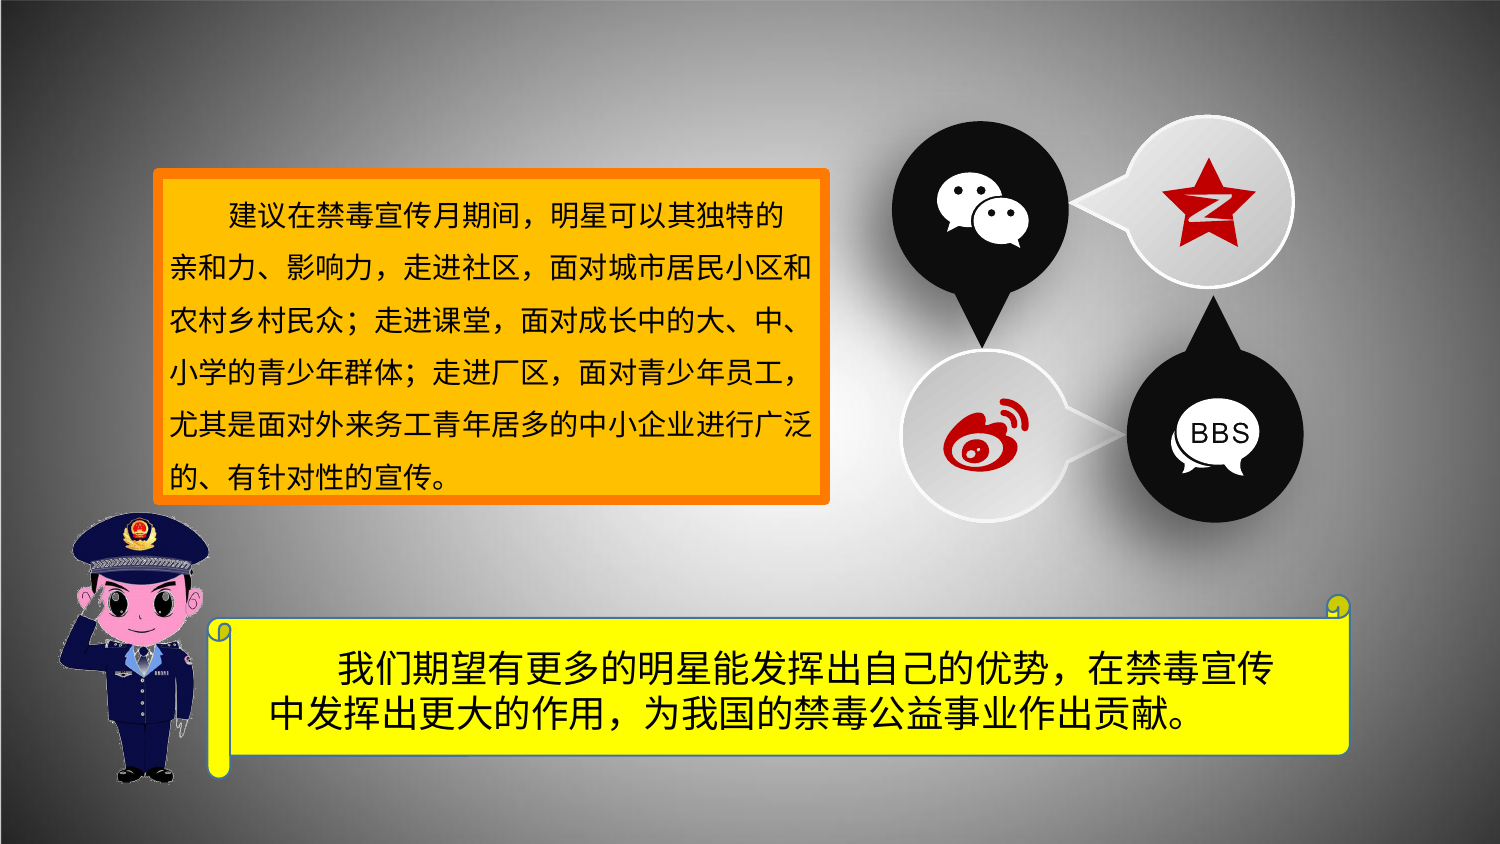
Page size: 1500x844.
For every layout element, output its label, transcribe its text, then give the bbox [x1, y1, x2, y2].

text_box [890, 120, 1070, 322]
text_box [936, 172, 1029, 248]
text_box [1125, 316, 1305, 524]
picture [2, 1, 1500, 844]
text_box 我们期望有更多的明星能发挥出自己的优势，在禁毒宣传中发挥出更大的作用，为我国的禁毒公益事业作出贡献。 [268, 644, 1297, 736]
text_box 建议在禁毒宣传月期间，明星可以其独特的亲和力、影响力，走进社区，面对城市居民小区和农村乡村民众；走进课堂，面对成长中的大、中、小学的青少年群体；走进厂区，面对青少年员工，尤其是面对外来务工青年居多的中小企业进行广泛的、有针对性的宣传。 [157, 173, 825, 500]
text_box [213, 593, 1351, 780]
text_box [1176, 398, 1260, 476]
text_box [1171, 431, 1211, 474]
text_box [942, 398, 1029, 473]
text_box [1094, 88, 1269, 316]
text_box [925, 322, 1100, 549]
